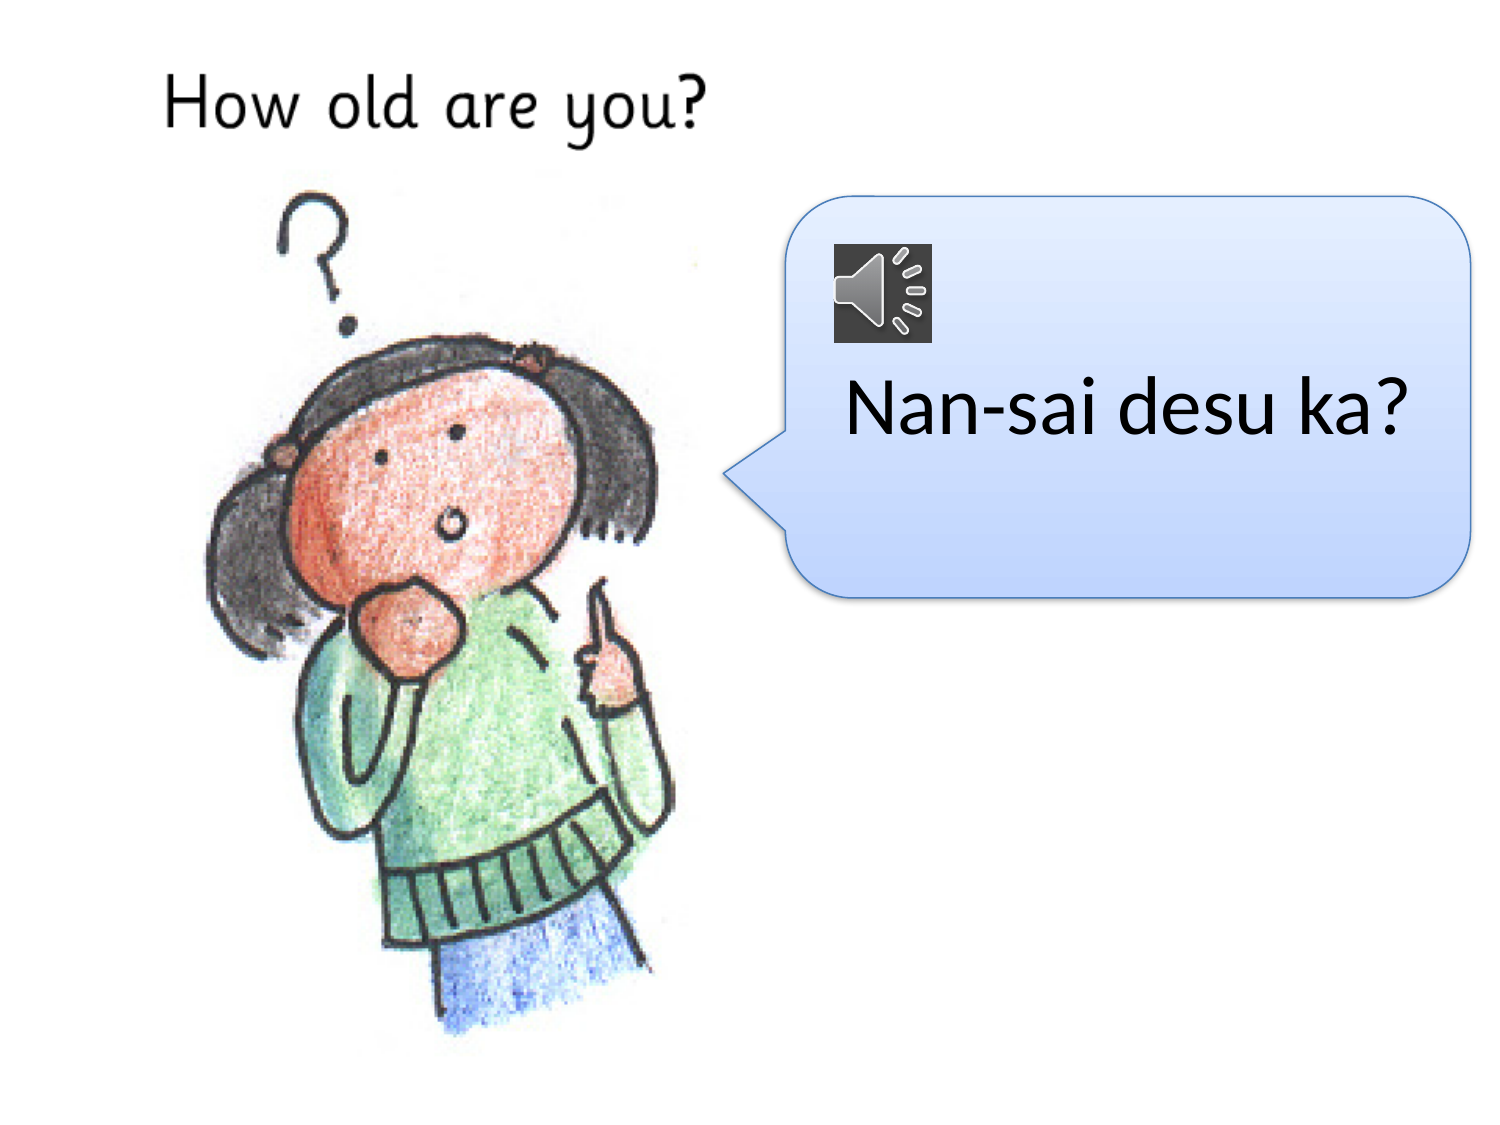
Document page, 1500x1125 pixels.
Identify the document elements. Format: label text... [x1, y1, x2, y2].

picture [64, 54, 933, 1058]
text_box Nan-sai desu ka? [857, 343, 1459, 459]
text_box [857, 195, 1472, 599]
